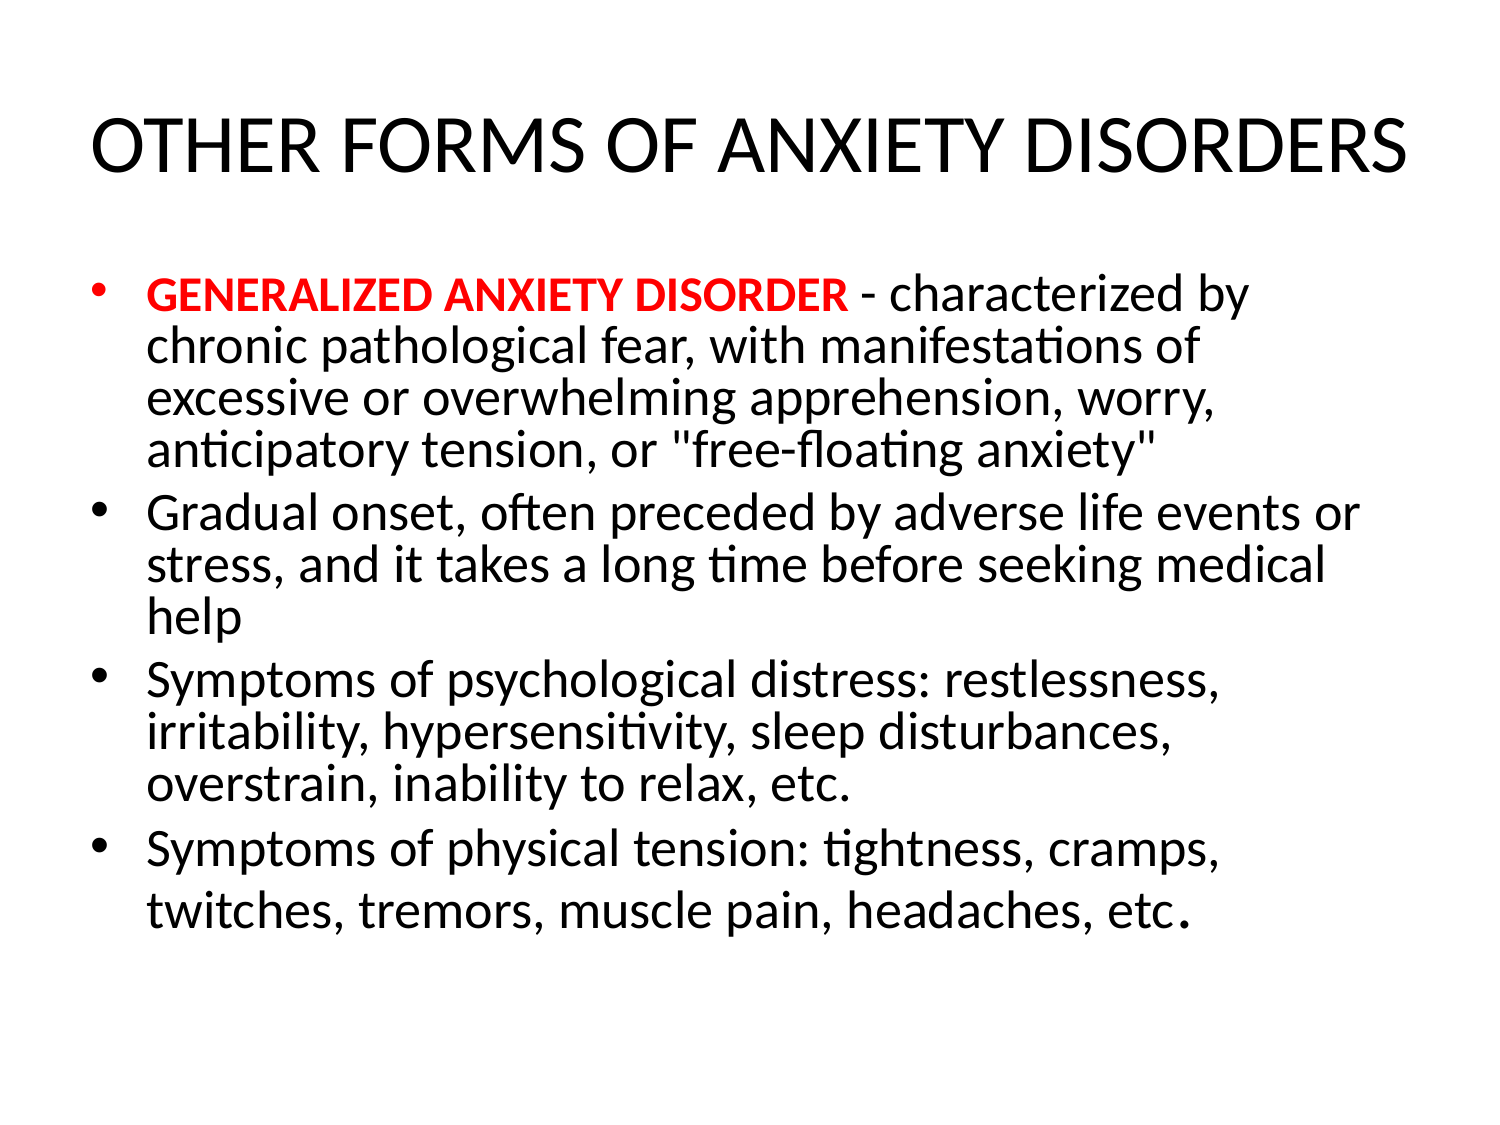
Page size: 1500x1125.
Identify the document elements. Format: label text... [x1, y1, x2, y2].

list GENERALIZED ANXIETY DISORDER - characterized by chronic pathological fear, with manifestations of excessive or overwhelming apprehension, worry, anticipatory tension, or "free-floating anxiety" Gradual onset, often preceded by adverse life events or stress, and it takes a long time before seeking medical help Symptoms of psychological distress: restlessness, irritability, hypersensitivity, sleep disturbances, overstrain, inability to relax, etc. Symptoms of physical tension: tightness, cramps, twitches, tremors, muscle pain, headaches, etc. [75, 262, 1425, 1005]
title OTHER FORMS OF ANXIETY DISORDERS [75, 45, 1425, 233]
